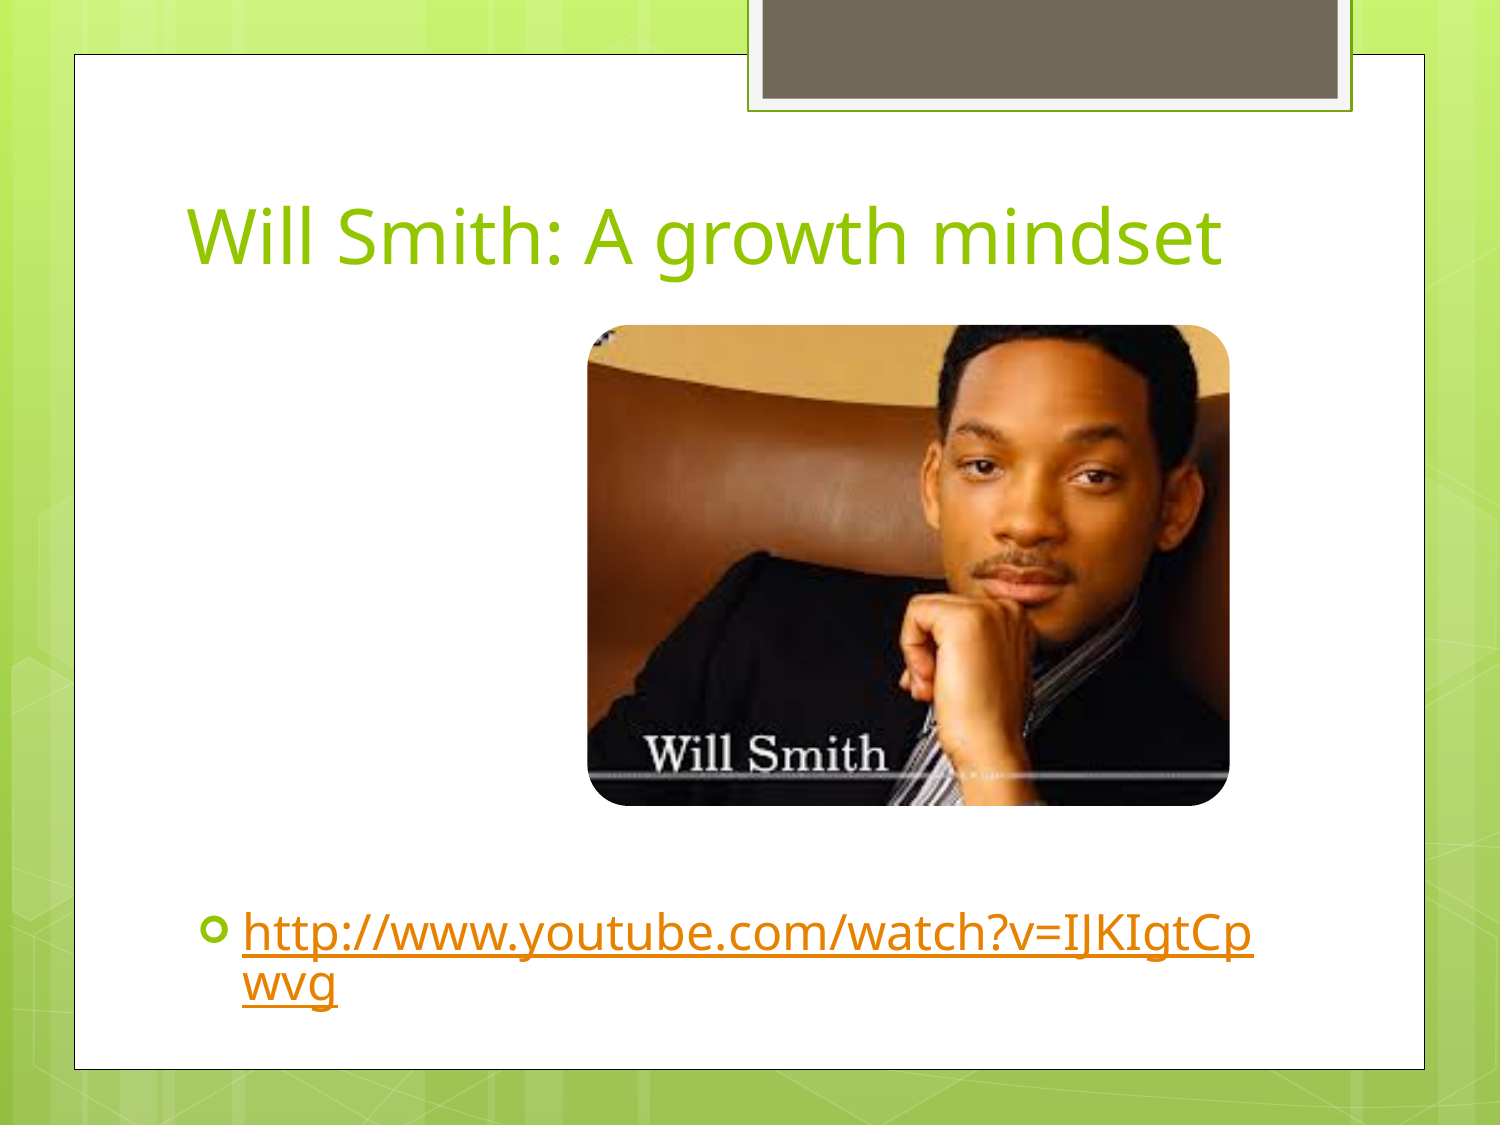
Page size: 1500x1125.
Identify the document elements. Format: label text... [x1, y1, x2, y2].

picture [587, 324, 1230, 807]
title Will Smith: A growth mindset [171, 99, 1324, 288]
list http://www.youtube.com/watch?v=IJKIgtCpwvg [171, 893, 1283, 1125]
